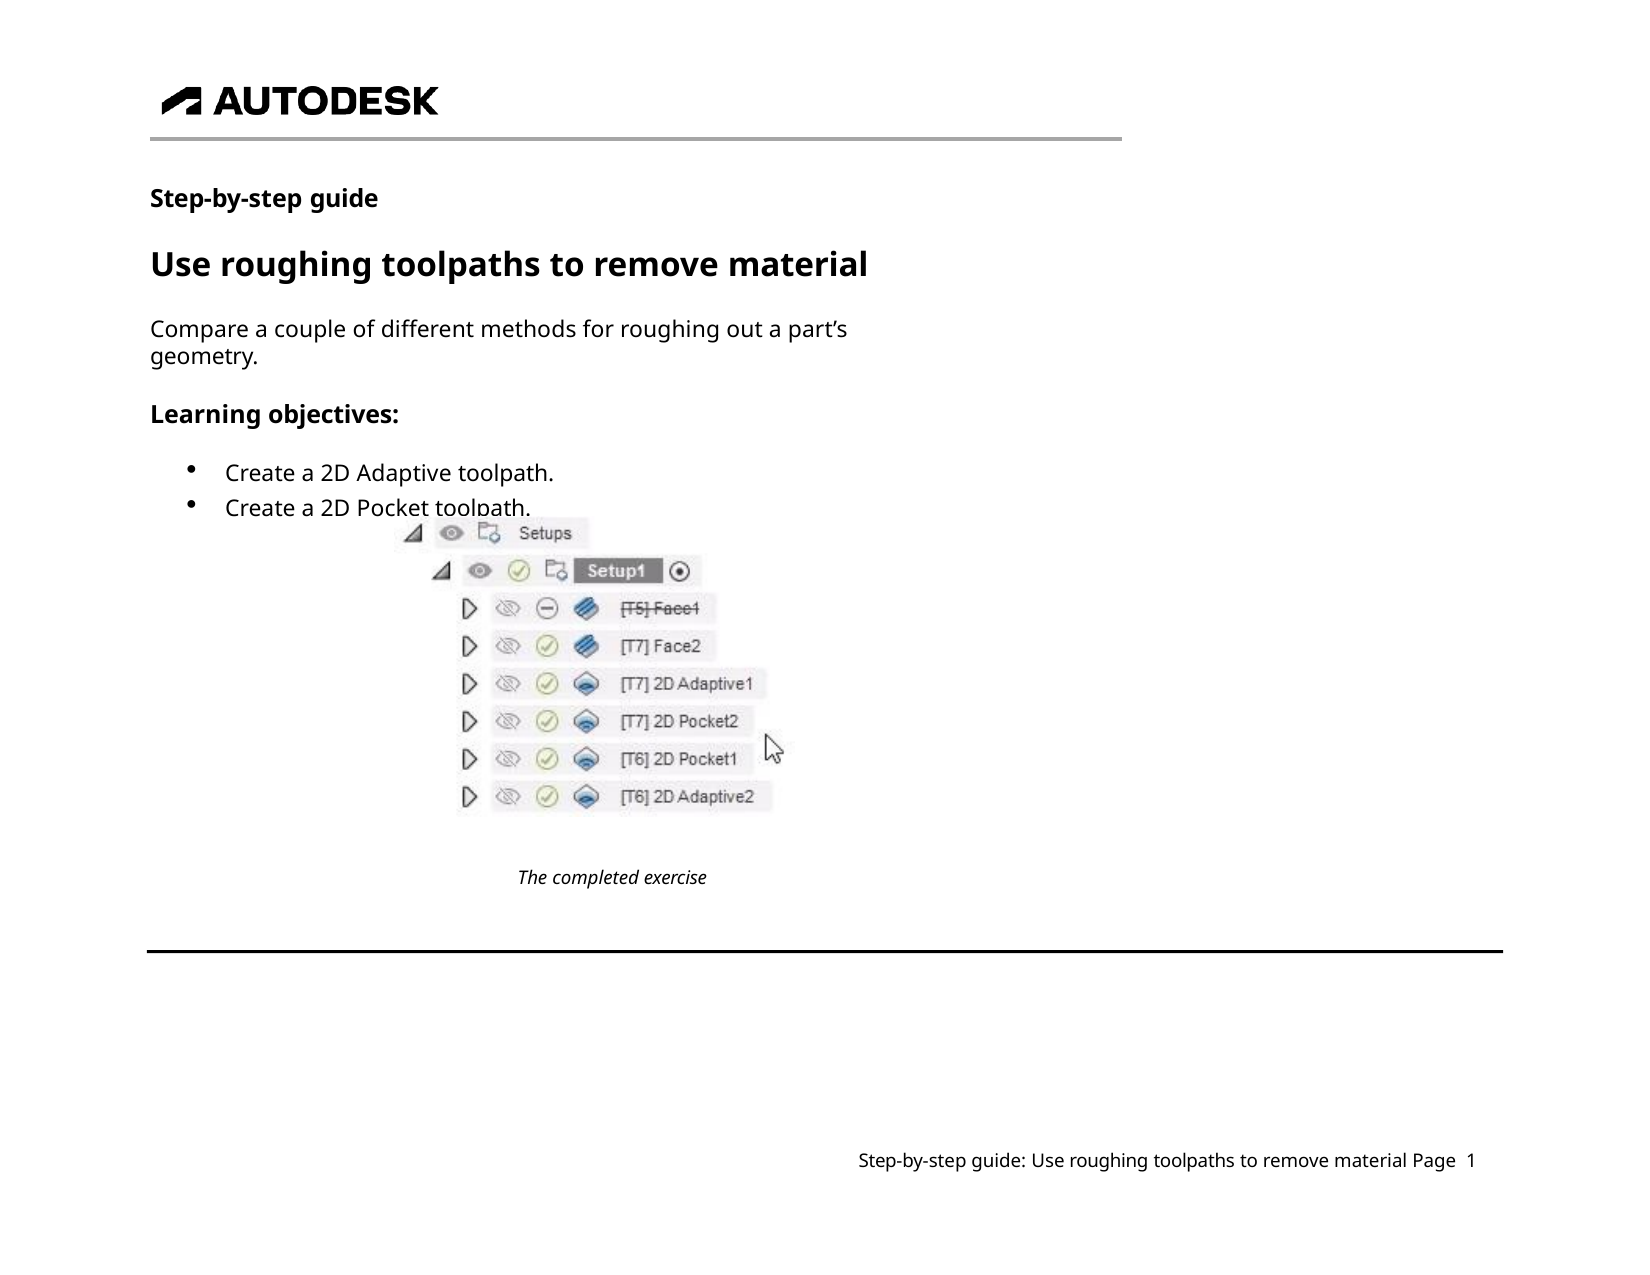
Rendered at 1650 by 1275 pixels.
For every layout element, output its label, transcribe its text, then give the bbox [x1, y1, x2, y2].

text_box The completed exercise [515, 863, 728, 889]
picture [161, 86, 439, 115]
slide_number Step-by-step guide: Use roughing toolpaths to remove material Page 10 [856, 1145, 1509, 1275]
text_box [146, 950, 1504, 954]
text_box Step-by-step guide Use roughing toolpaths to remove material Compare a couple of different methods for roughing out a part’s geometry. Learning objectives: Create a 2D Adaptive toolpath. Create a 2D Pocket toolpath. [147, 180, 960, 521]
picture [394, 515, 795, 817]
